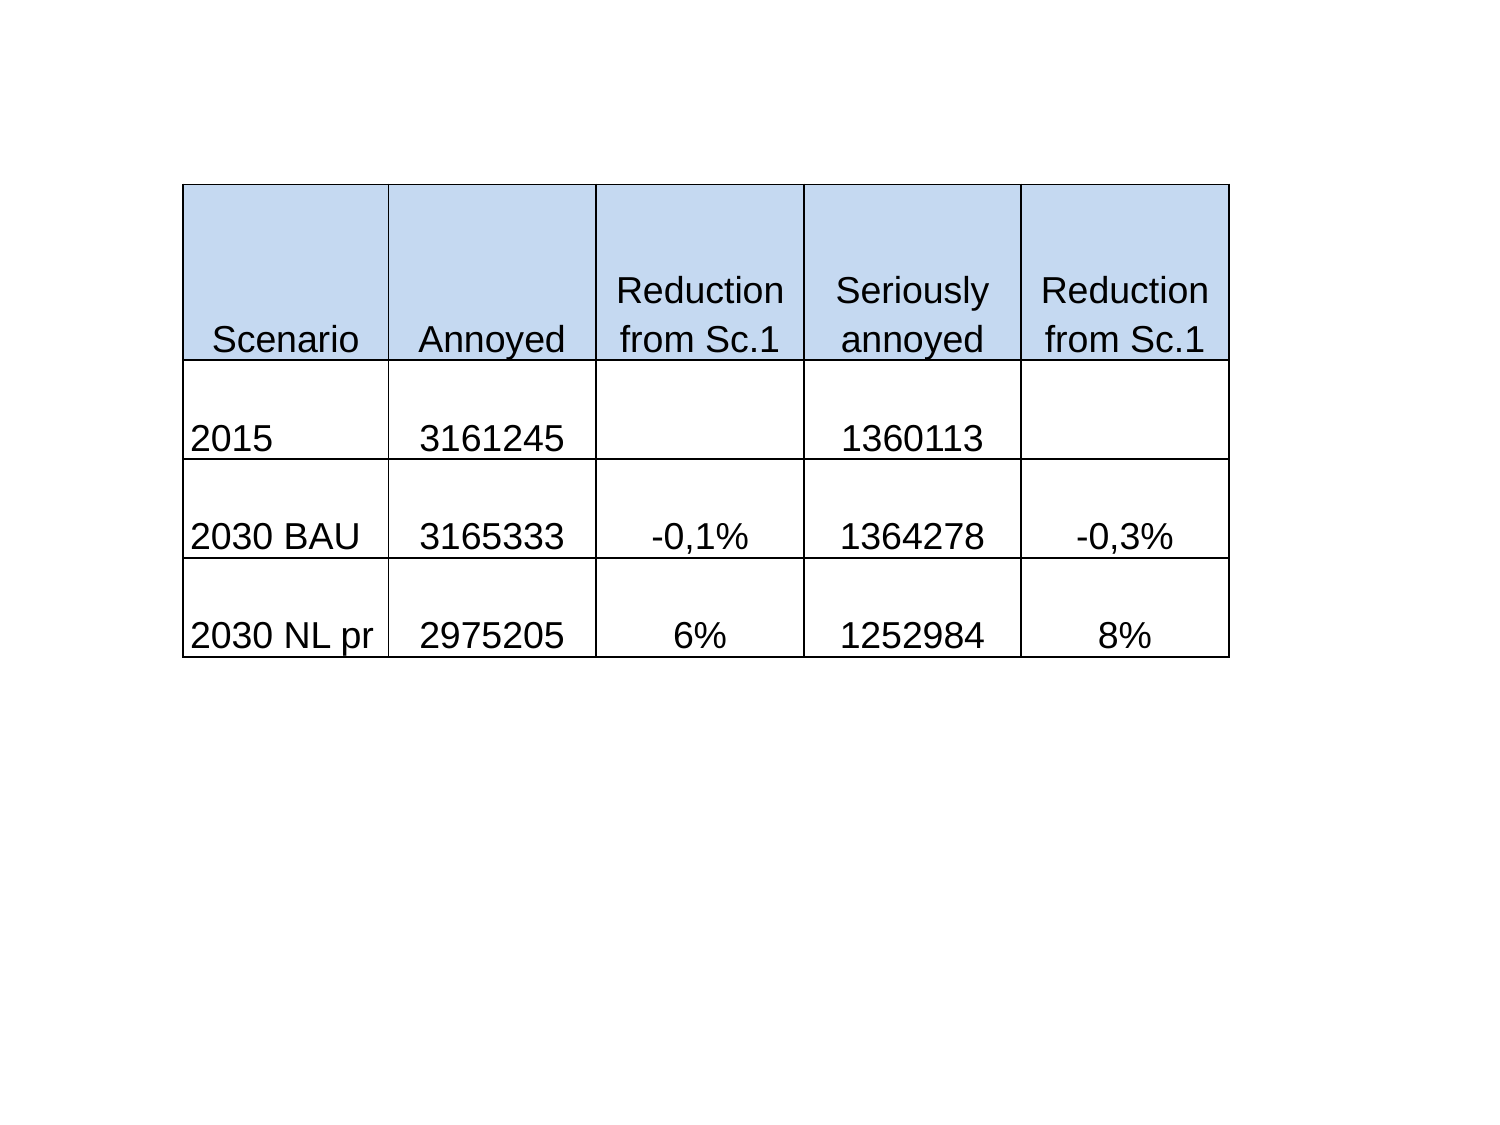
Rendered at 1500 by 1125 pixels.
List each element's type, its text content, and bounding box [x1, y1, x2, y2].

table_cell -0,1% [597, 460, 803, 557]
table_cell 2030 BAU [184, 460, 388, 557]
table_cell 8% [1022, 559, 1228, 656]
table_header Annoyed [389, 185, 595, 359]
table_cell 2975205 [389, 559, 595, 656]
table_header Seriously annoyed [805, 185, 1020, 359]
table_cell 2015 [184, 361, 388, 458]
table_cell 3161245 [389, 361, 595, 458]
table_cell 2030 NL pr [184, 559, 388, 656]
table_cell -0,3% [1022, 460, 1228, 557]
table_cell [1022, 361, 1228, 458]
table_header Reduction from Sc.1 [597, 185, 803, 359]
table_cell 1252984 [805, 559, 1020, 656]
table_header Scenario [184, 185, 388, 359]
table_header Reduction from Sc.1 [1022, 185, 1228, 359]
table_cell 1364278 [805, 460, 1020, 557]
table_cell [597, 361, 803, 458]
table_cell 6% [597, 559, 803, 656]
table_cell 3165333 [389, 460, 595, 557]
table_cell 1360113 [805, 361, 1020, 458]
